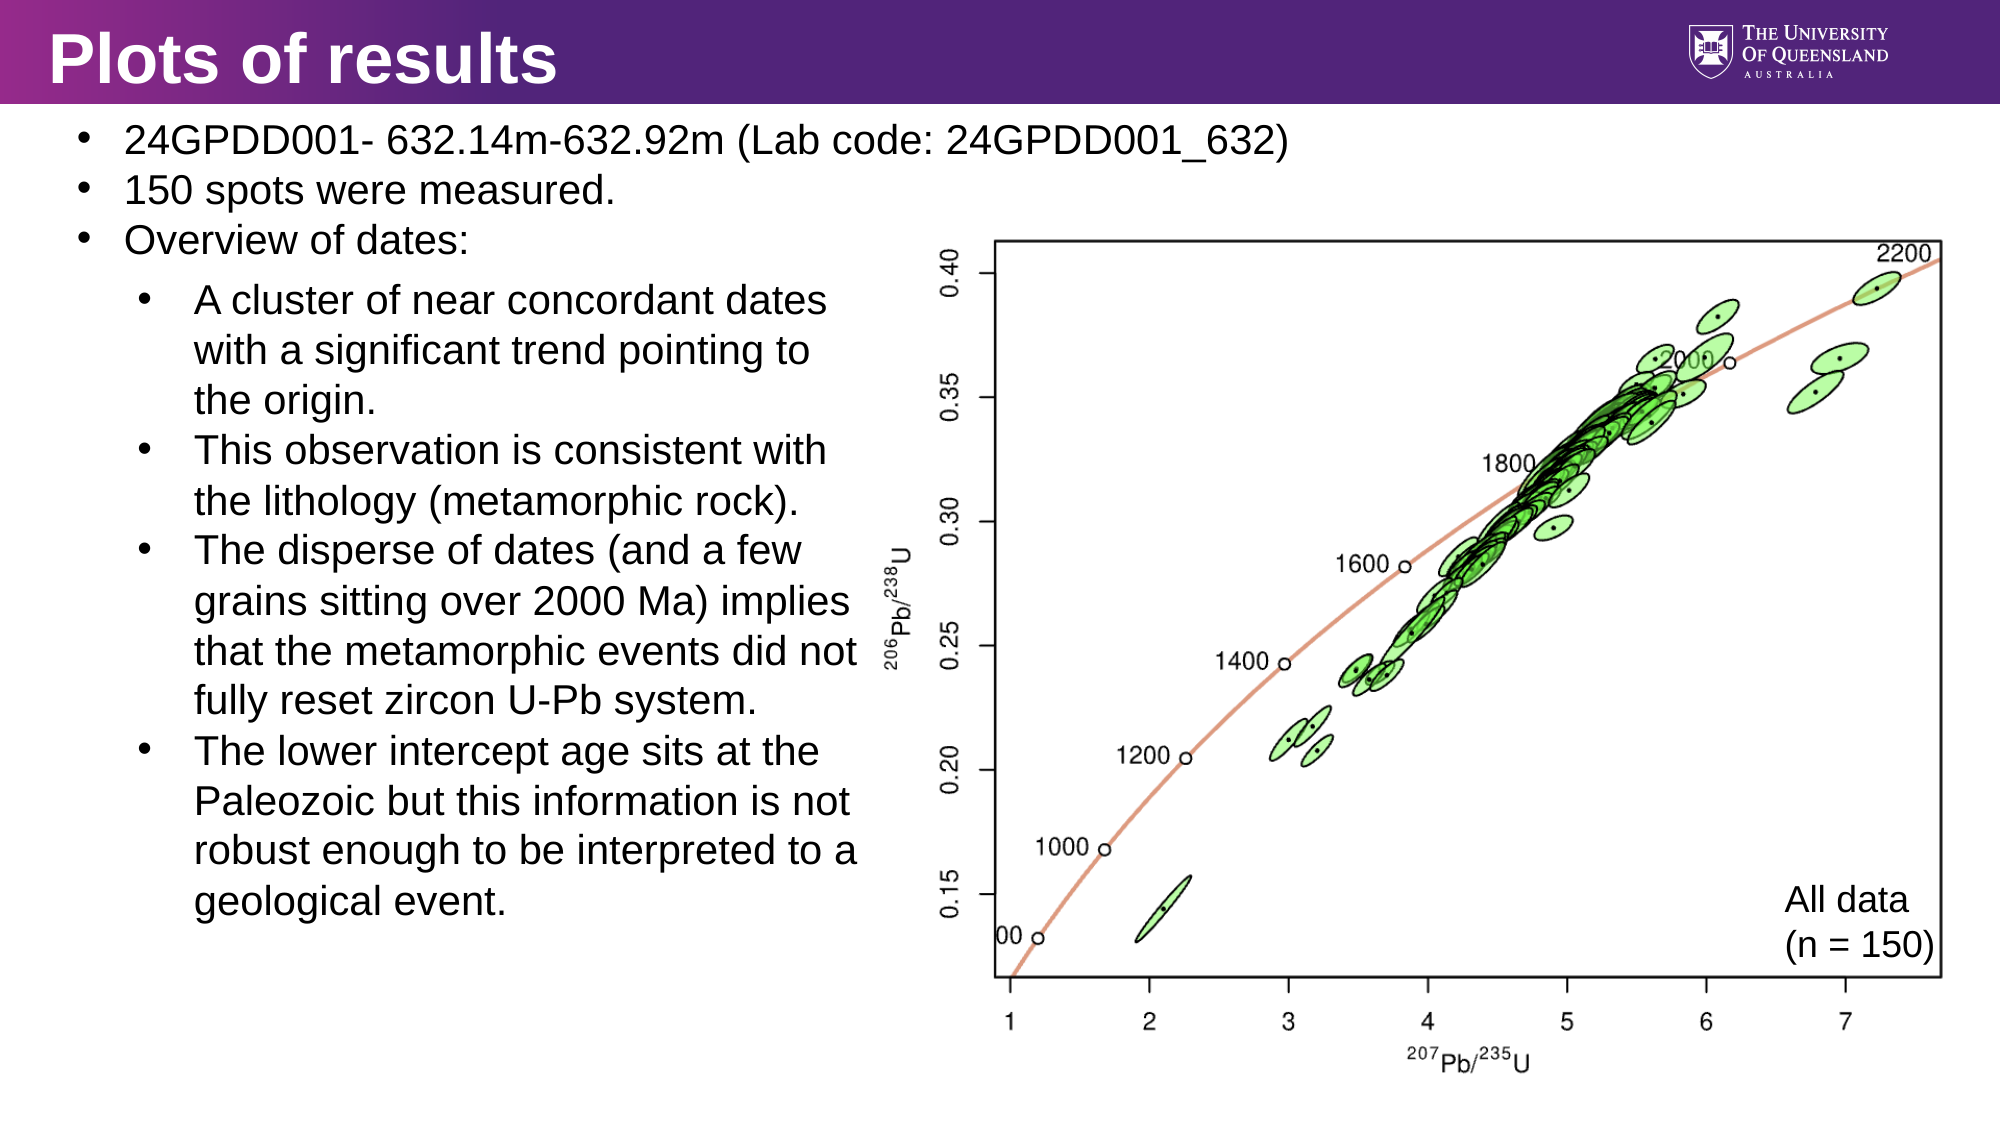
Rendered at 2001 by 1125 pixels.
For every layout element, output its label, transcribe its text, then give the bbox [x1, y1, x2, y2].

text_box A cluster of near concordant dates with a significant trend pointing to the origin. This observation is consistent with the lithology (metamorphic rock). The disperse of dates (and a few grains sitting over 2000 Ma) implies that the metamorphic events did not fully reset zircon U-Pb system. The lower intercept age sits at the Paleozoic but this information is not robust enough to be interpreted to a geological event. [0, 265, 874, 931]
text_box Plots of results [48, 0, 1720, 105]
text_box 24GPDD001- 632.14m-632.92m (Lab code: 24GPDD001_632) 150 spots were measured. Overview of dates: [0, 105, 1952, 265]
picture [1720, 25, 1888, 79]
picture [874, 226, 1952, 1087]
